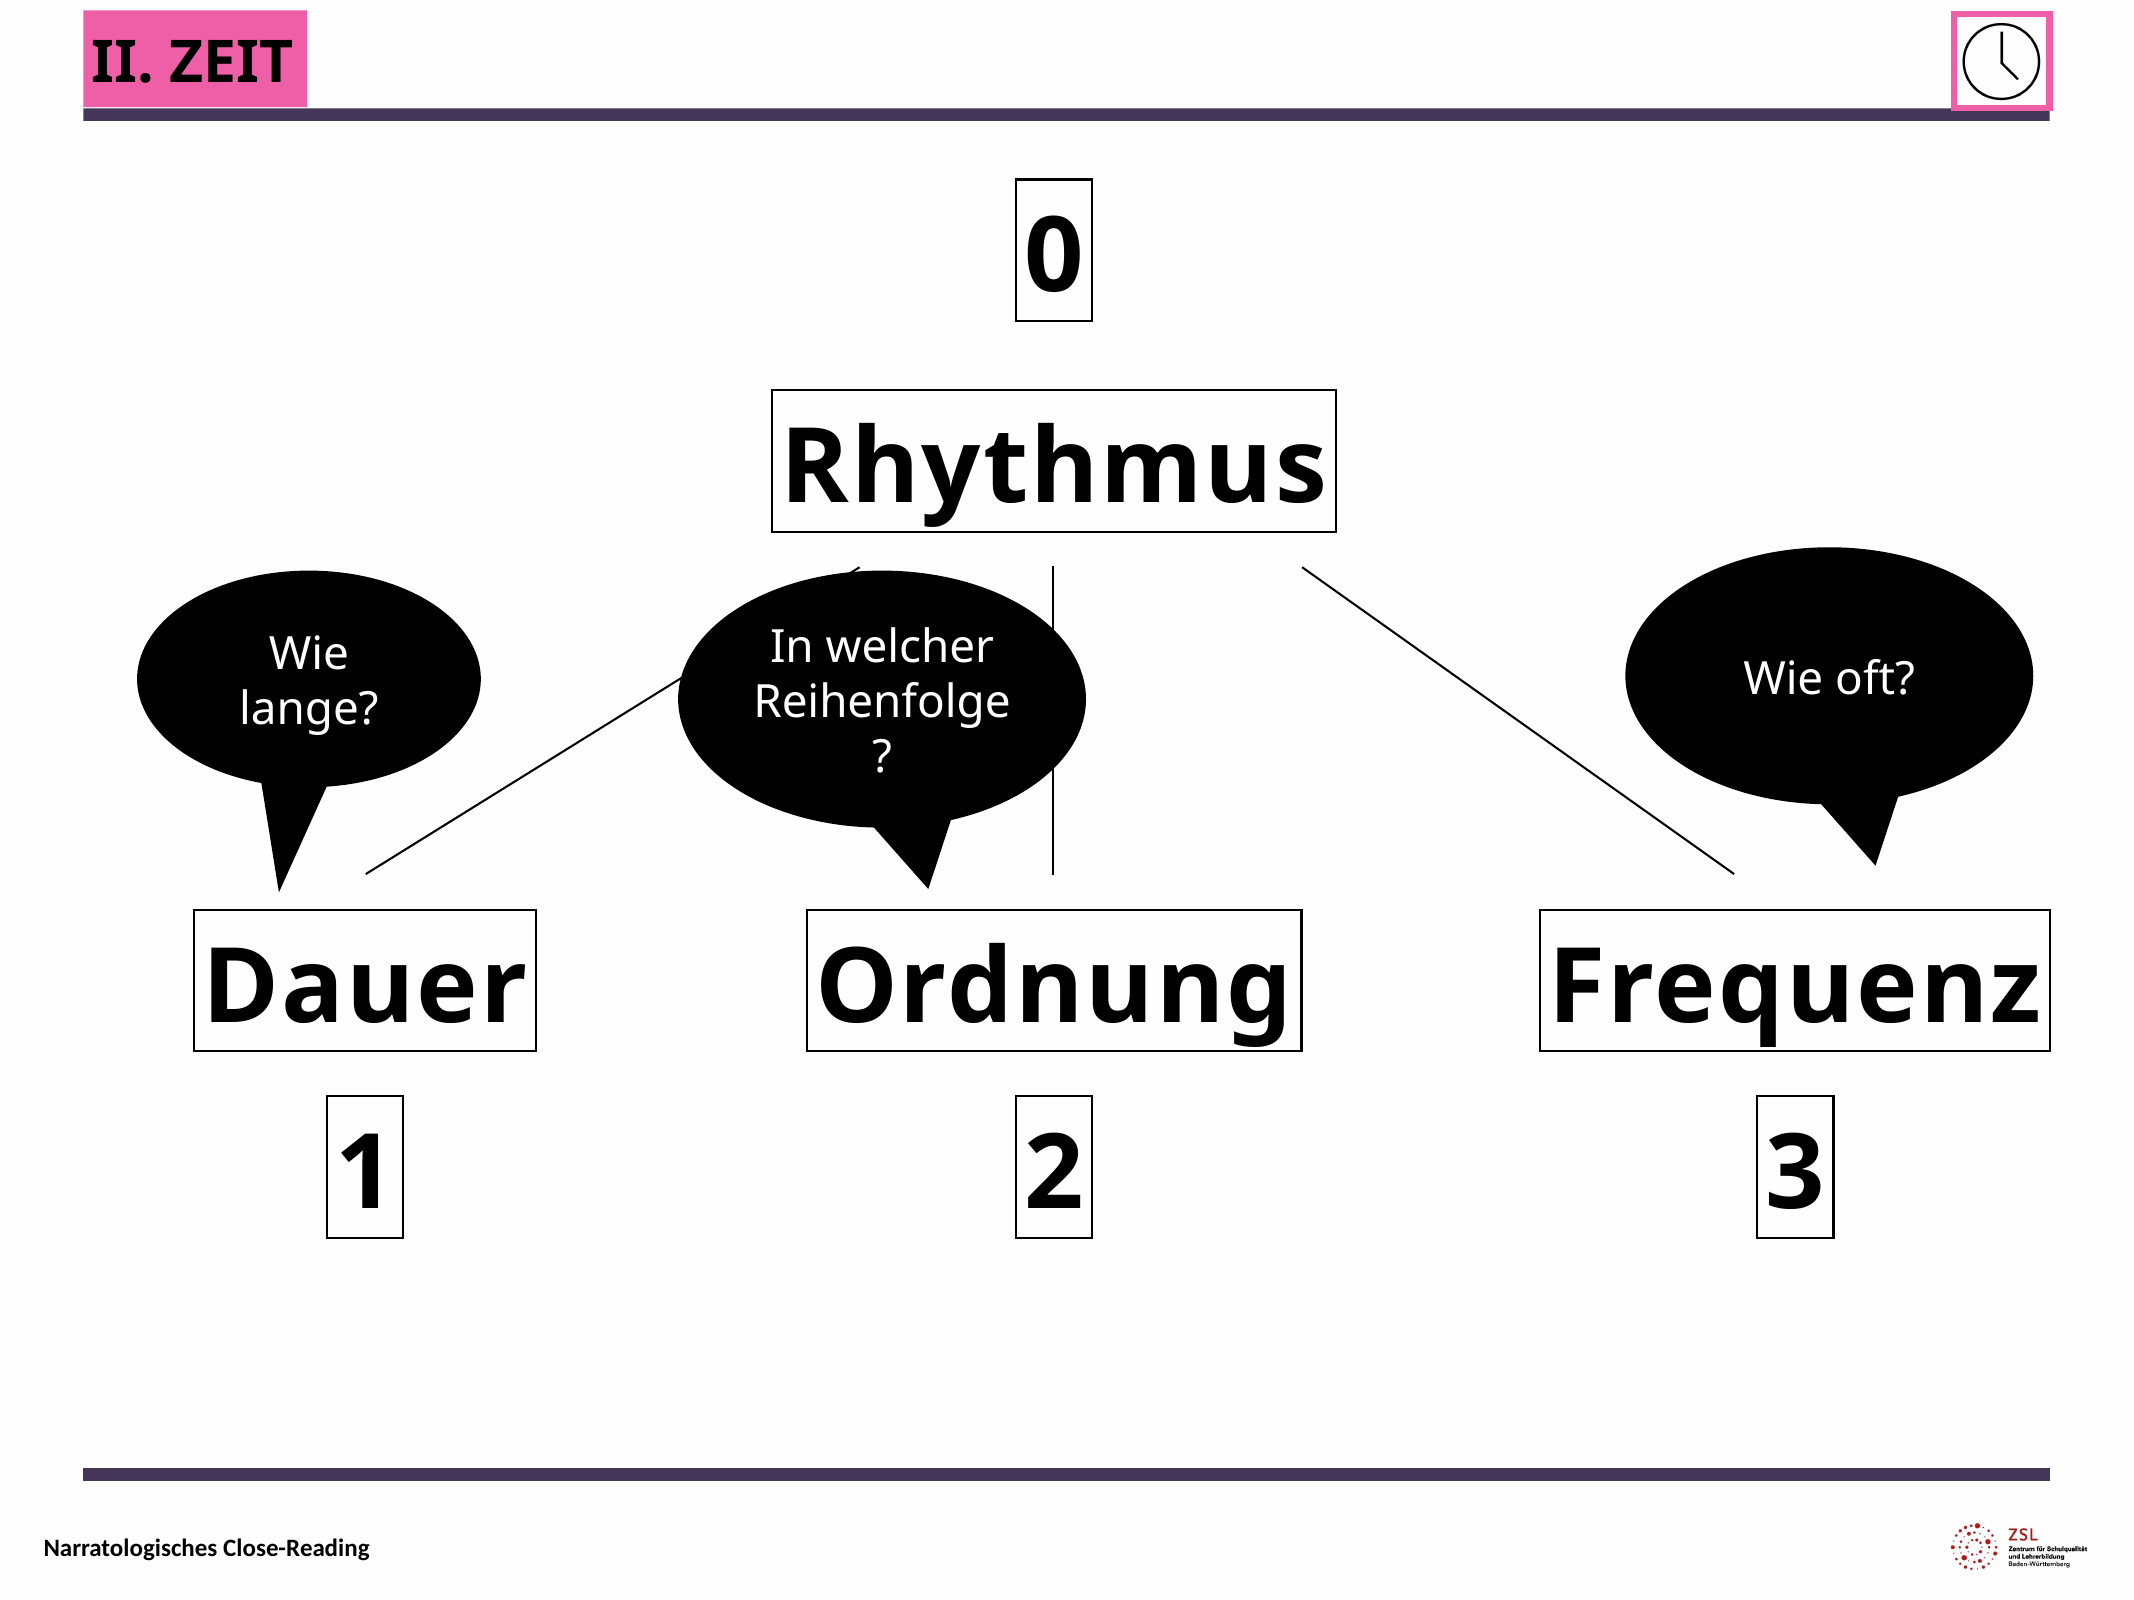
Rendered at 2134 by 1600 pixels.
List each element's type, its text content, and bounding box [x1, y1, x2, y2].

text_box 2 [1015, 1096, 1093, 1238]
text_box 1 [326, 1096, 404, 1238]
title II. ZEIT [82, 9, 308, 108]
text_box 3 [1756, 1096, 1834, 1238]
text_box Frequenz [1540, 909, 2051, 1052]
text_box 0 [1015, 179, 1093, 321]
text_box Rhythmus [772, 390, 1337, 532]
text_box Ordnung [806, 909, 1302, 1052]
text_box Wie lange? [137, 570, 481, 893]
text_box Dauer [193, 909, 537, 1052]
picture [1938, 1510, 2099, 1582]
picture [1956, 17, 2047, 106]
text_box In welcher Reihenfolge? [678, 570, 1087, 890]
text_box Wie oft? [1625, 547, 2034, 866]
text_box Narratologisches Close-Reading [35, 1522, 379, 1570]
